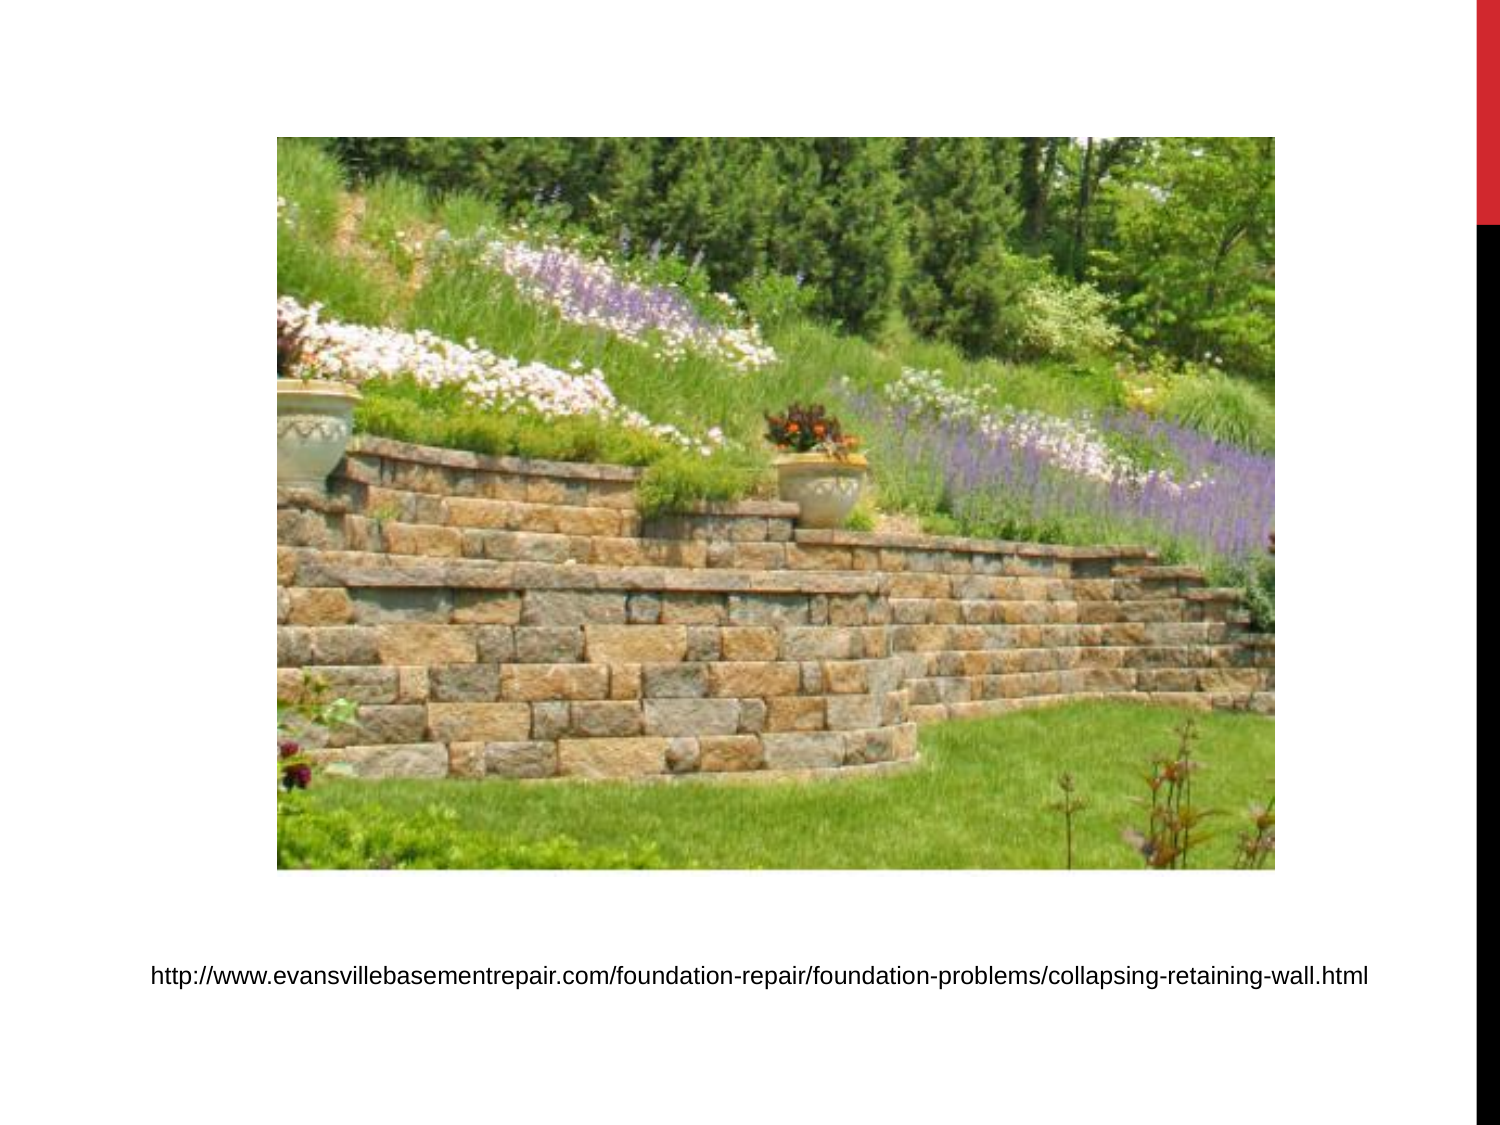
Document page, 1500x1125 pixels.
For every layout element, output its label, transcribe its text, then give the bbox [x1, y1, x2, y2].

picture [276, 136, 1275, 877]
text_box http://www.evansvillebasementrepair.com/foundation-repair/foundation-problems/collapsing-retaining-wall.html [135, 952, 1500, 997]
